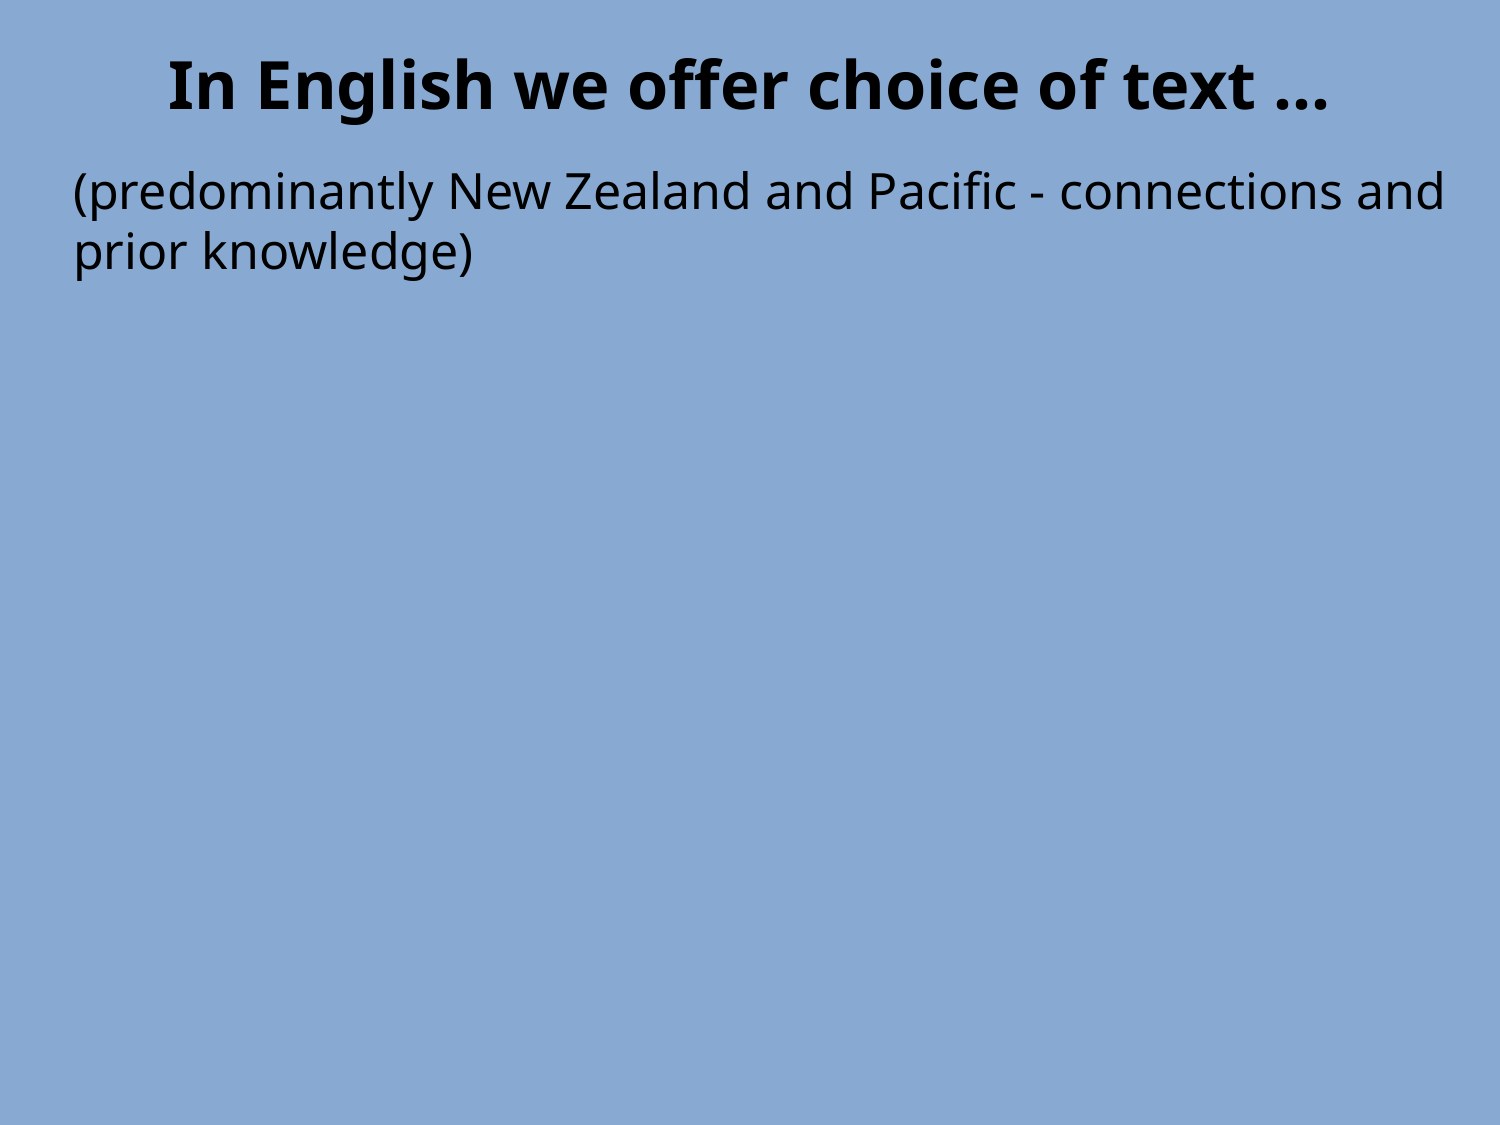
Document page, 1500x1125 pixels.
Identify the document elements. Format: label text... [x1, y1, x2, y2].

text_box In English we offer choice of text … [46, 35, 1454, 130]
text_box (predominantly New Zealand and Pacific - connections and prior knowledge) [58, 152, 1465, 288]
